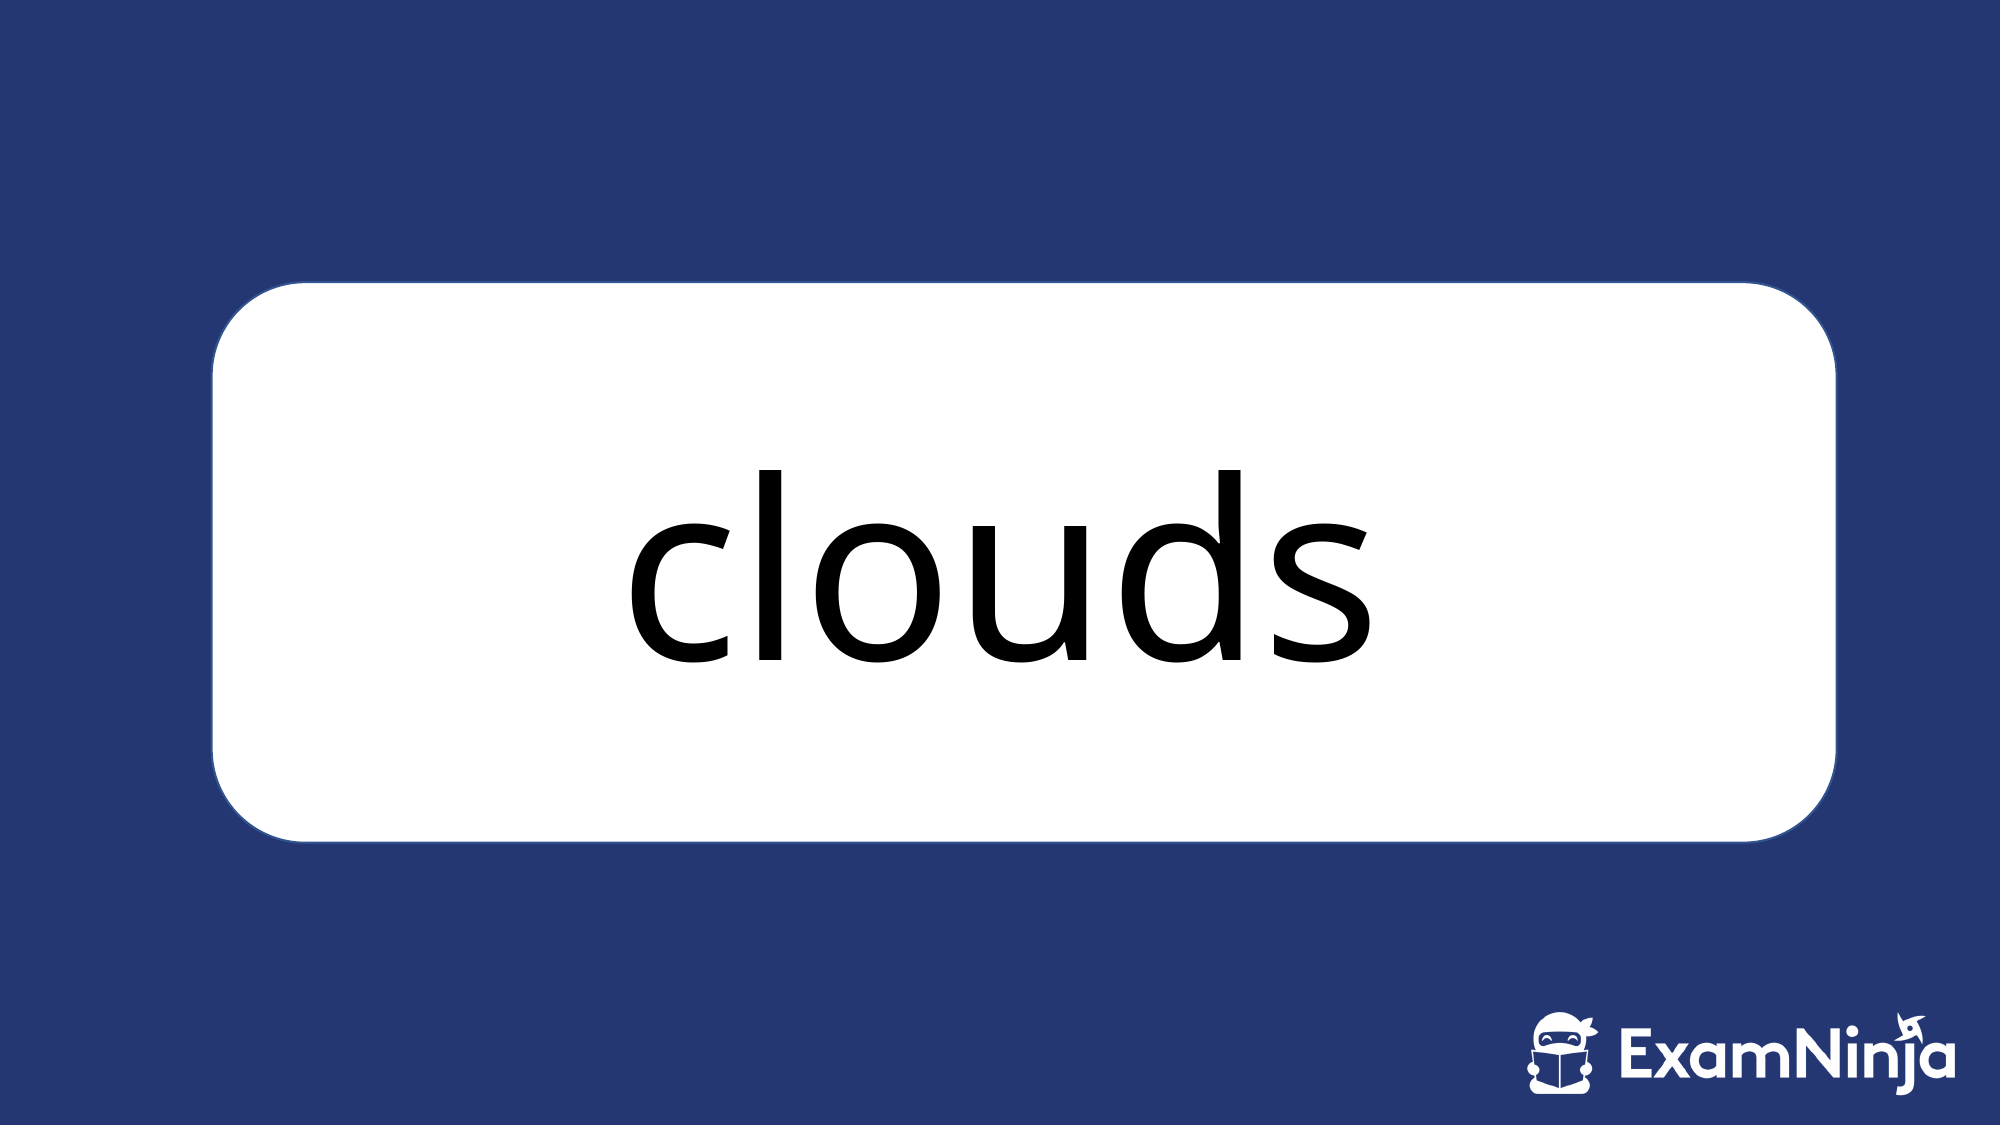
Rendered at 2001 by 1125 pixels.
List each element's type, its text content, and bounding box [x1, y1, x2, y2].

text_box [210, 281, 1838, 403]
text_box [210, 719, 1838, 844]
text_box clouds [143, 403, 1857, 719]
picture [1501, 1003, 1979, 1102]
